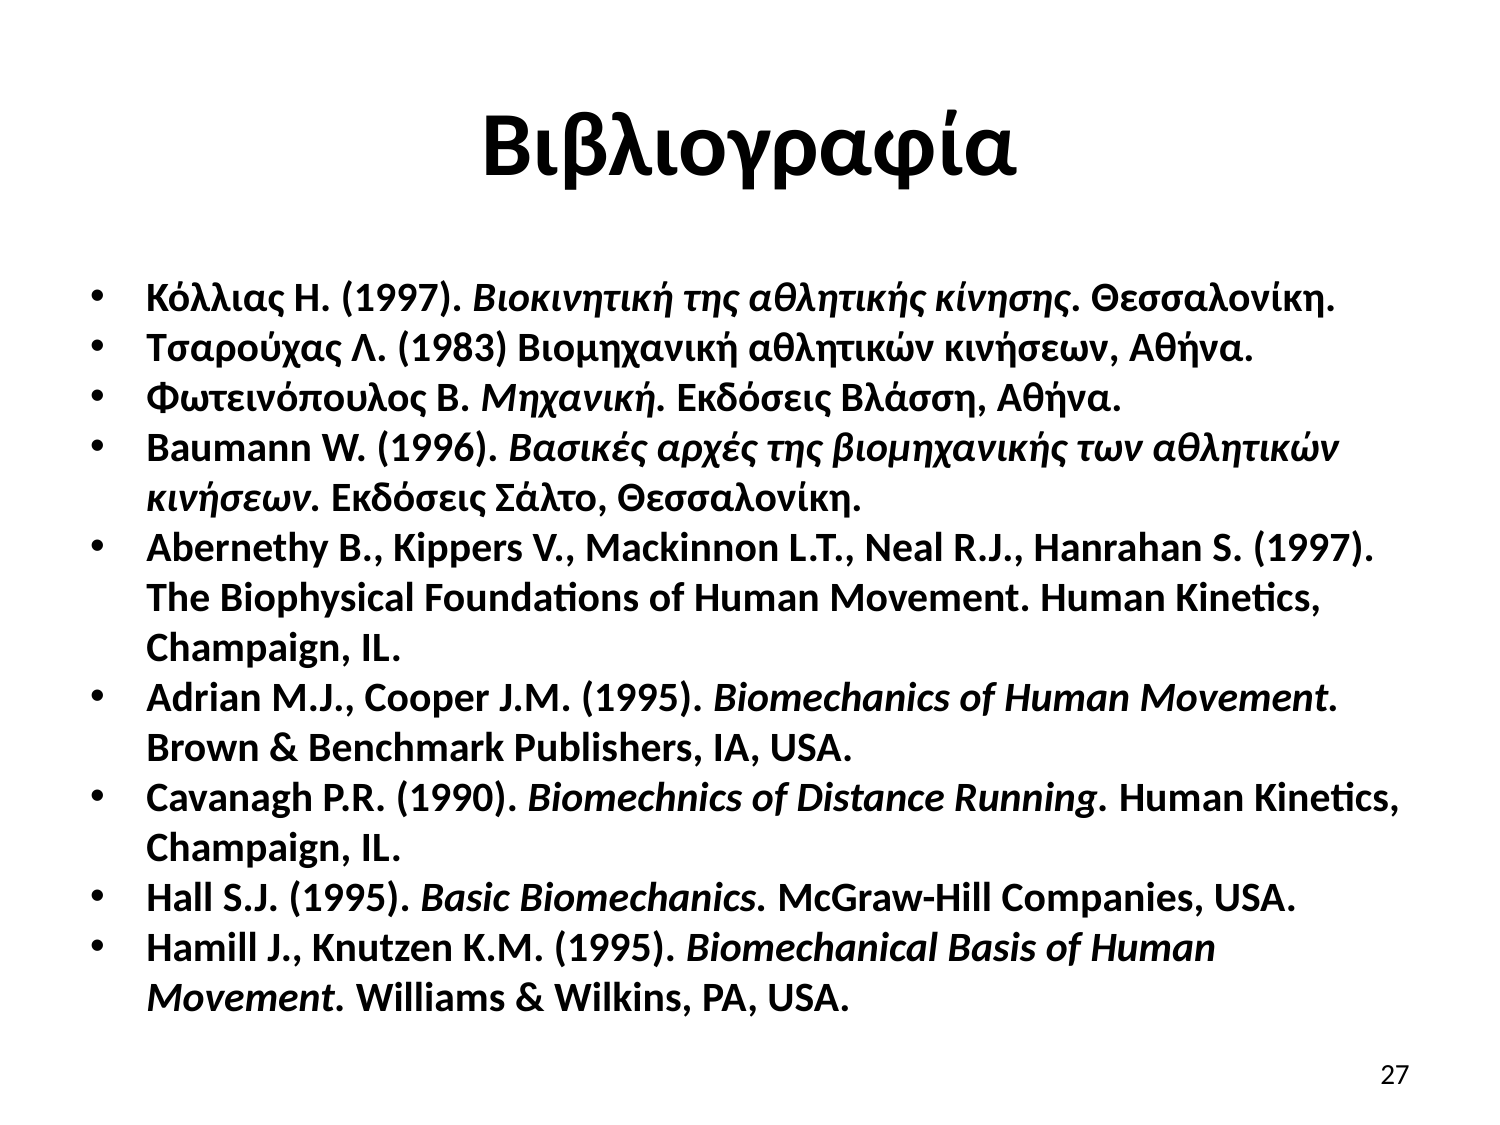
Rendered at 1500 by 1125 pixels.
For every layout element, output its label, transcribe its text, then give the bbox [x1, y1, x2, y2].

list Κόλλιας Η. (1997). Βιοκινητική της αθλητικής κίνησης. Θεσσαλονίκη. Τσαρούχας Λ. (1983) Βιομηχανική αθλητικών κινήσεων, Αθήνα. Φωτεινόπουλος Β. Μηχανική. Εκδόσεις Βλάσση, Αθήνα. Baumann W. (1996). Βασικές αρχές της βιομηχανικής των αθλητικών κινήσεων. Εκδόσεις Σάλτο, Θεσσαλονίκη. Abernethy B., Kippers V., Mackinnon L.T., Neal R.J., Hanrahan S. (1997). The Biophysical Foundations of Human Movement. Human Kinetics, Champaign, IL. Adrian M.J., Cooper J.M. (1995). Biomechanics of Human Movement. Brown & Benchmark Publishers, IA, USA. Cavanagh P.R. (1990). Biomechnics of Distance Running. Human Kinetics, Champaign, IL. Hall S.J. (1995). Basic Biomechanics. McGraw-Hill Companies, USA. Hamill J., Knutzen K.M. (1995). Biomechanical Basis of Human Movement. Williams & Wilkins, PA, USA. [75, 262, 1425, 1005]
slide_number 27 [1074, 1042, 1425, 1103]
title Βιβλιογραφία [75, 45, 1425, 233]
